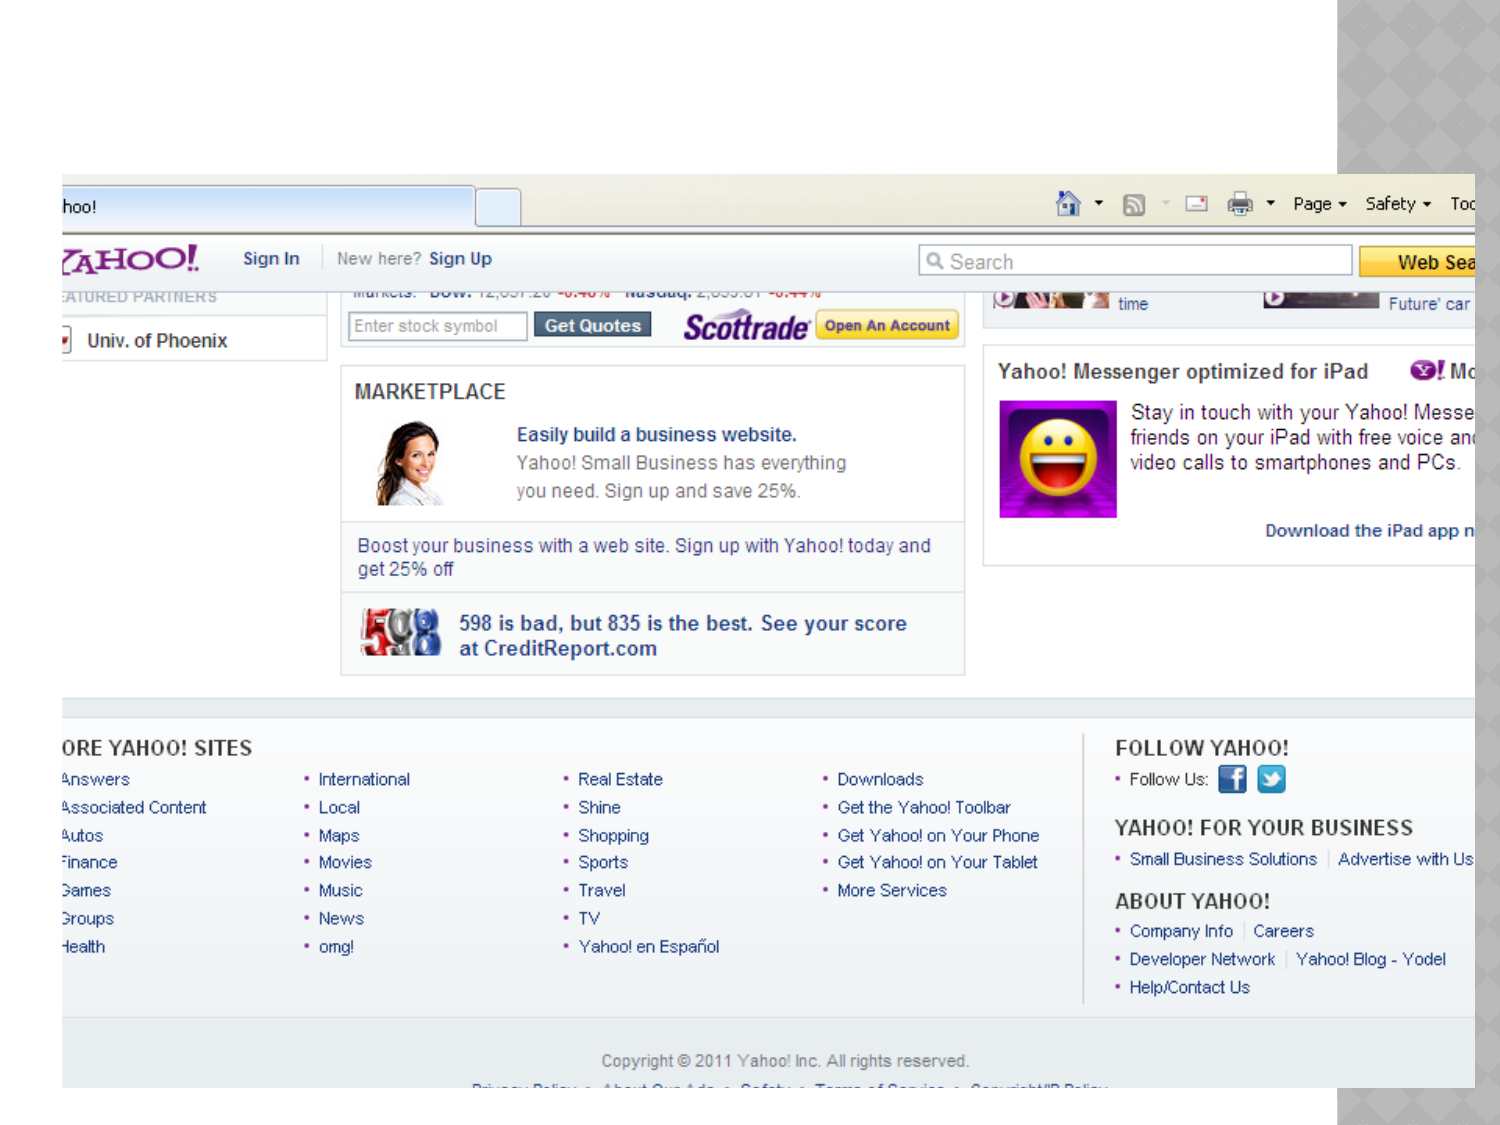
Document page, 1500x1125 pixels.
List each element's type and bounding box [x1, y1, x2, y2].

picture [61, 174, 1476, 1088]
